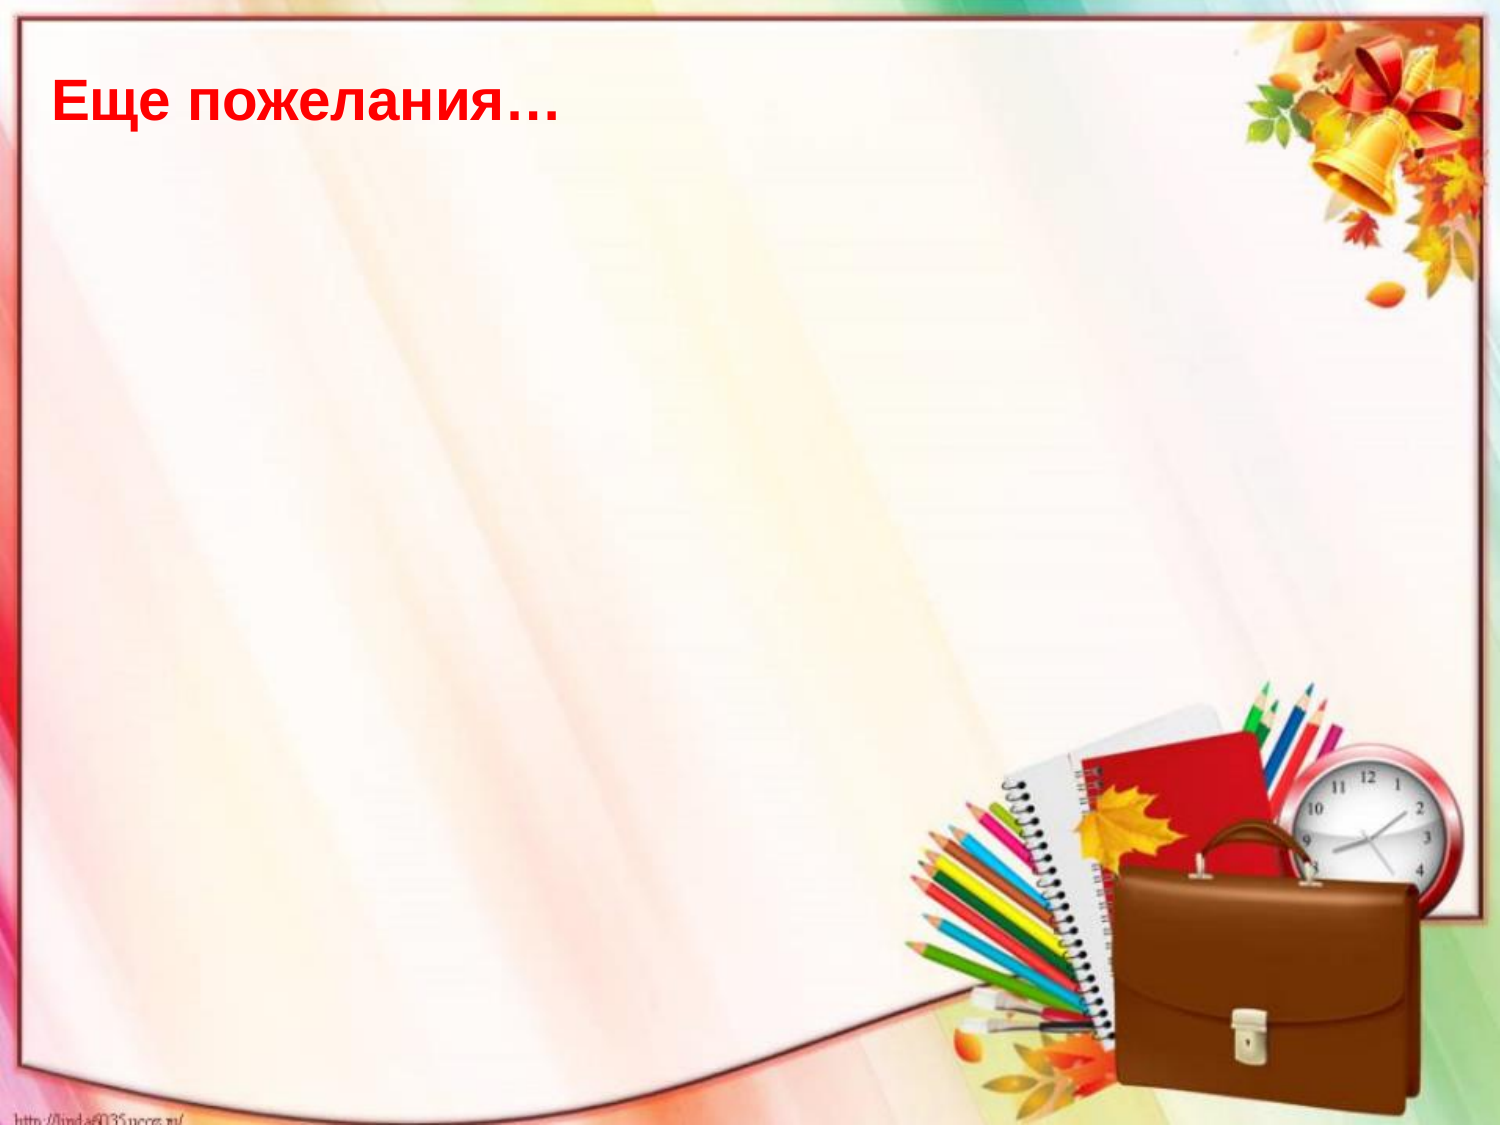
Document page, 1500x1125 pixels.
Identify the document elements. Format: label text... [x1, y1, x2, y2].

picture [0, 0, 1500, 1125]
text_box Еще пожелания… [36, 54, 1407, 140]
